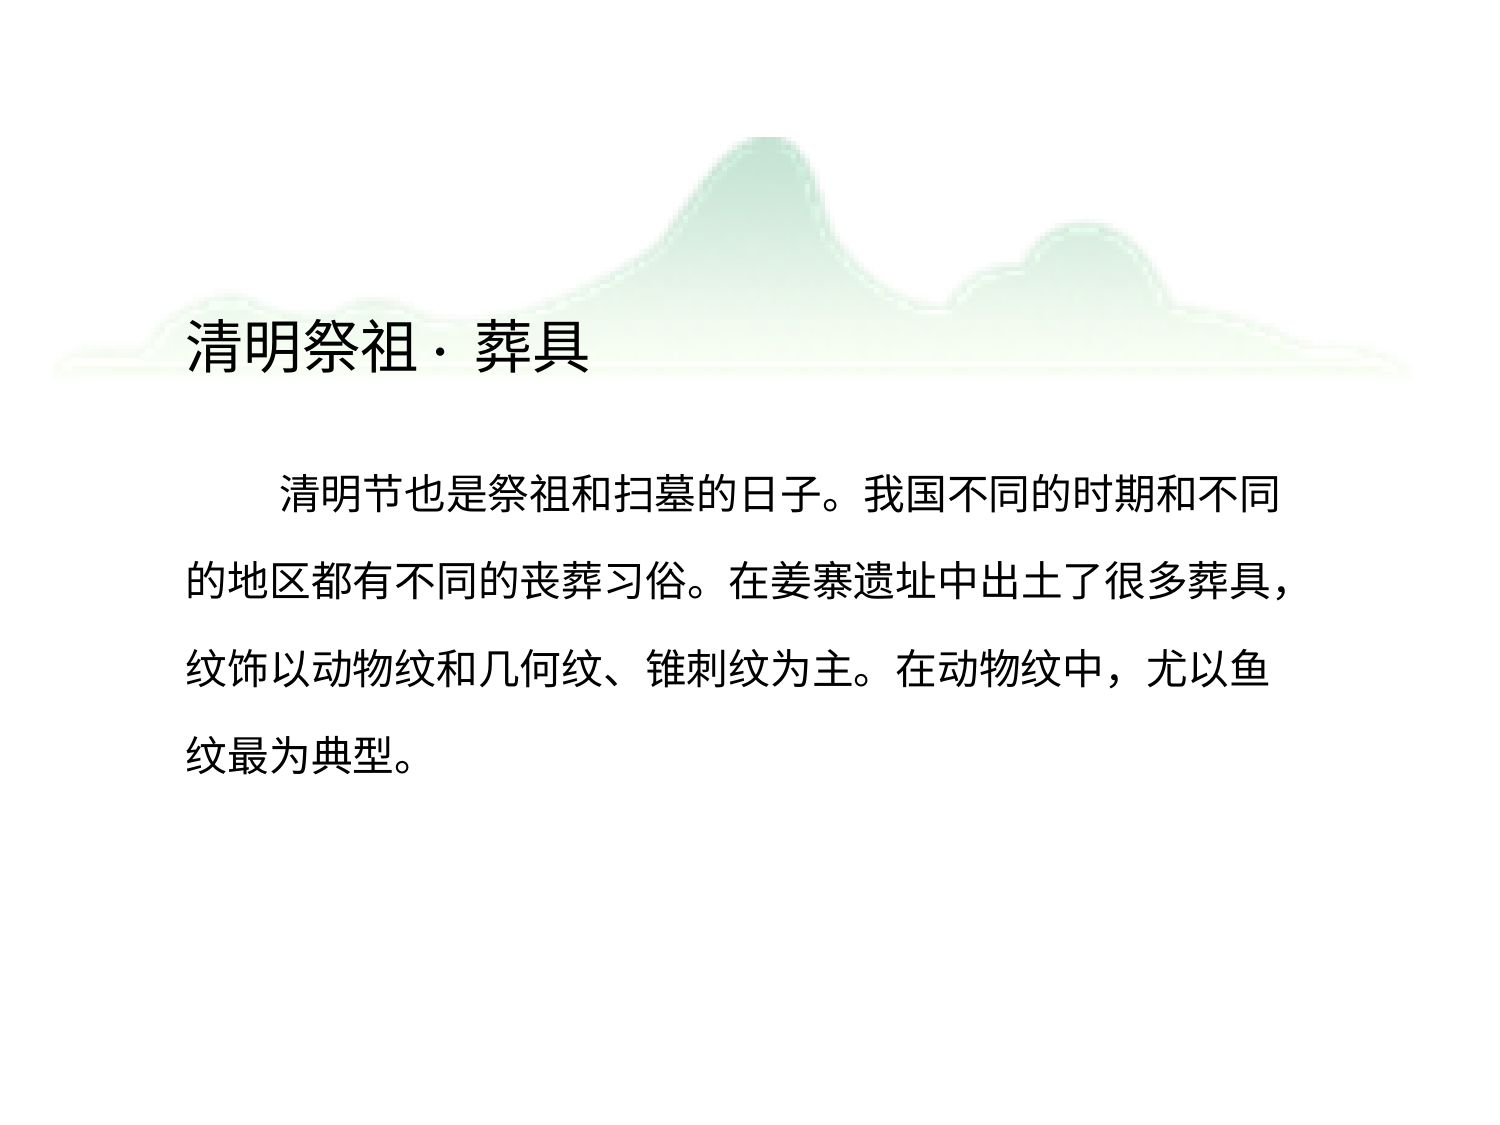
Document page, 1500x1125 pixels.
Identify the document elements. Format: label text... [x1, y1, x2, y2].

picture [52, 136, 1412, 380]
text_box 清明祭祖· 葬具 清明节也是祭祖和扫墓的日子。我国不同的时期和不同的地区都有不同的丧葬习俗。在姜寨遗址中出土了很多葬具，纹饰以动物纹和几何纹、锥刺纹为主。在动物纹中，尤以鱼纹最为典型。 [171, 389, 1325, 788]
